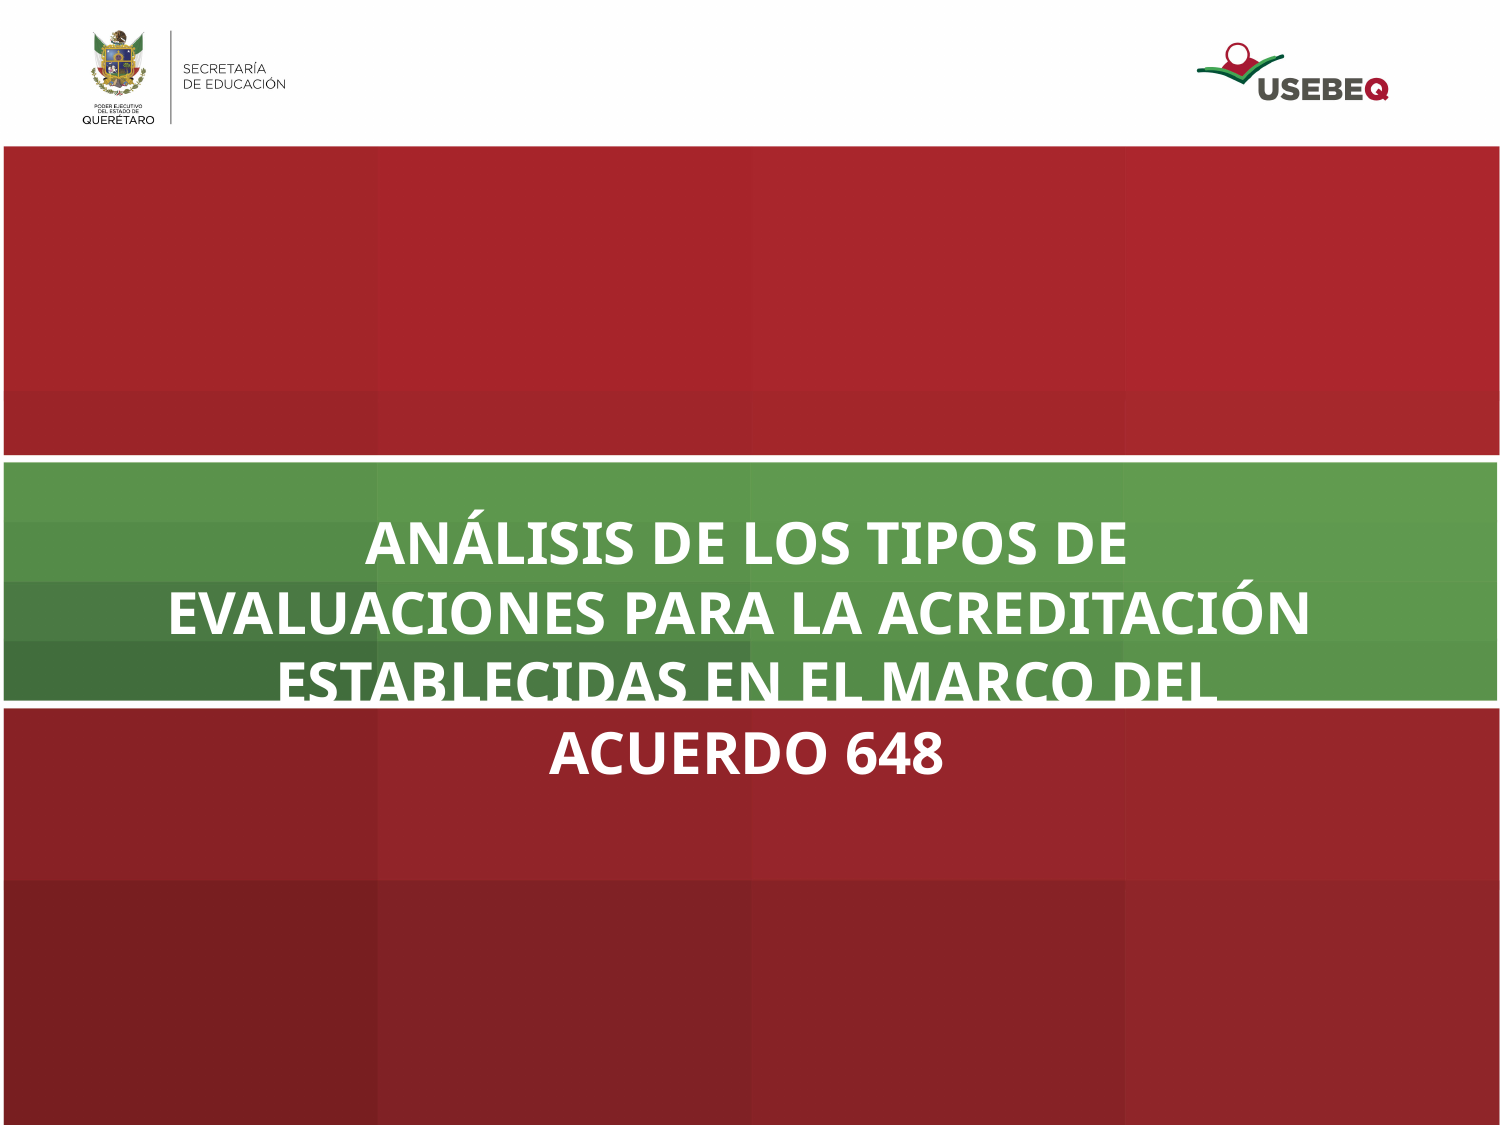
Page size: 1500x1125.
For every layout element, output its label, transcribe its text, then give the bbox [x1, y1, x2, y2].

text_box Análisis de los Tipos de Evaluaciones para la Acreditación Establecidas en el marco del Acuerdo 648 [124, 498, 1371, 794]
picture [0, 0, 1500, 1125]
